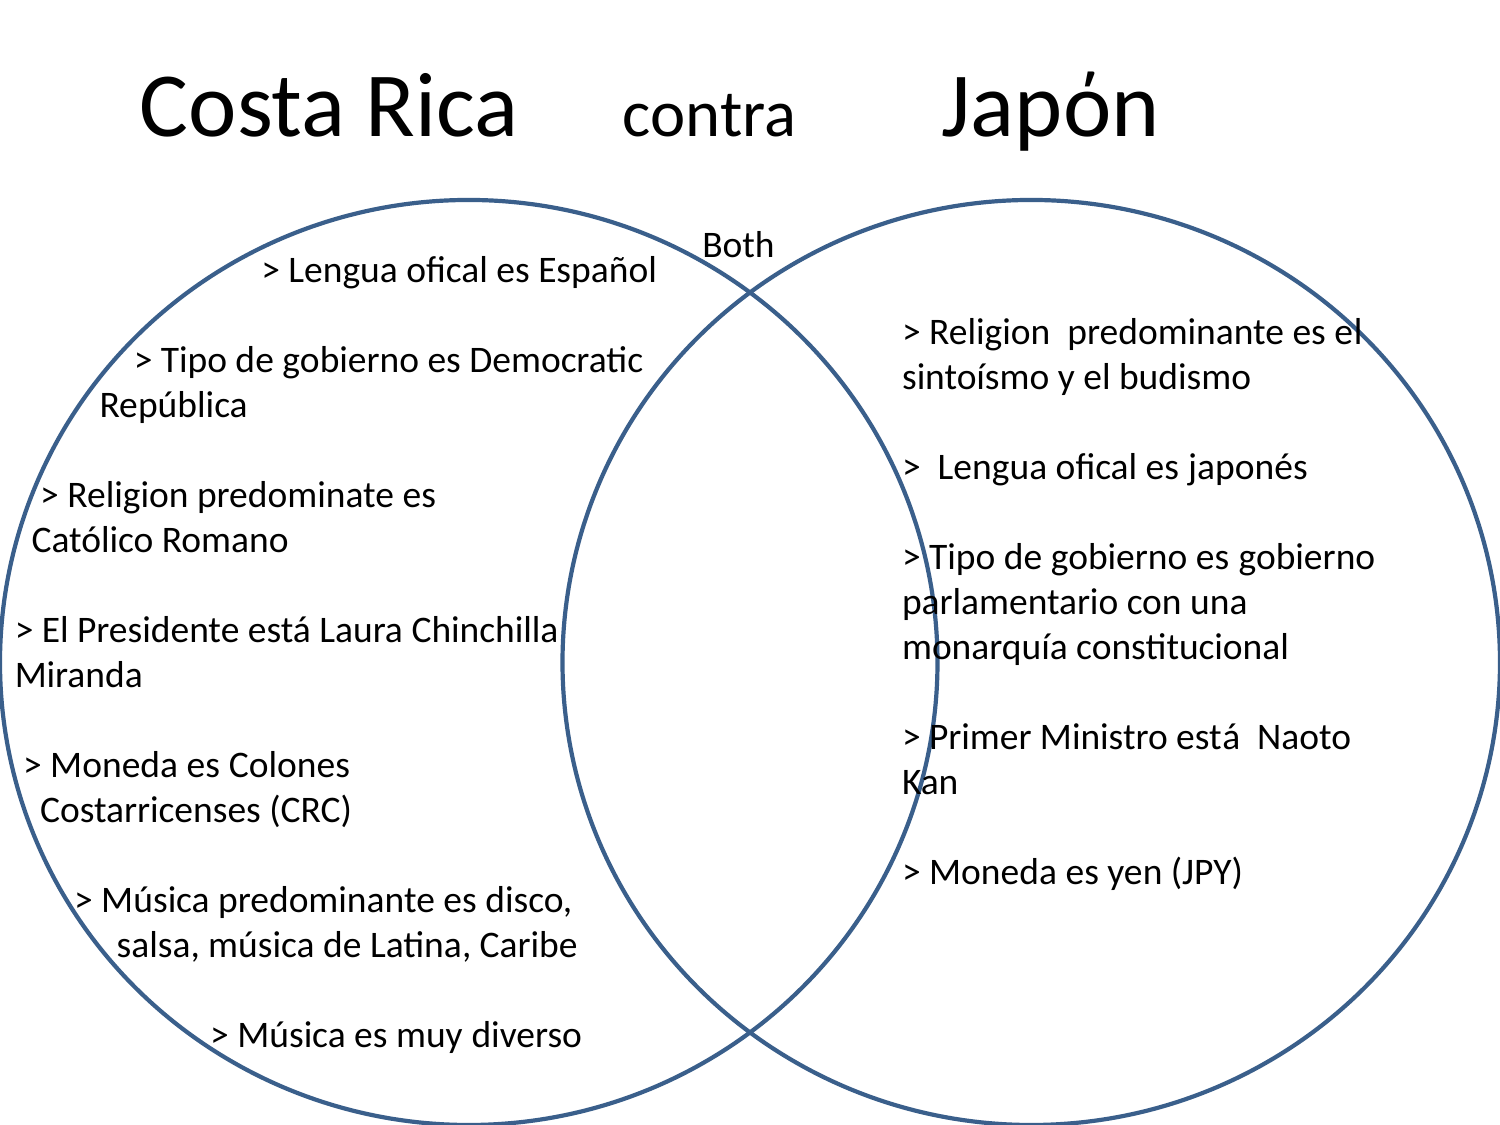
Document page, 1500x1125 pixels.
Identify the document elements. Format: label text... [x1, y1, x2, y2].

text_box Both [687, 212, 800, 273]
text_box Costa Rica contra Japόn [125, 37, 1300, 163]
text_box [738, 1027, 749, 1044]
text_box [335, 1108, 603, 1125]
text_box [738, 197, 1500, 1125]
text_box > Religion predominante es el sintoísmo y el budismo > Lengua ofical es japonés > Tipo de gobierno es gobierno parlamentario con una monarquía constitucional > Primer Ministro está Naoto Kan > Moneda es yen (JPY) [887, 299, 1400, 945]
text_box > Lengua ofical es Español > Tipo de gobierno es Democratic República > Religion predominate es Católico Romano > El Presidente está Laura Chinchilla Miranda > Moneda es Colones Costarricenses (CRC) > Música predominante es disco, salsa, música de Latina, Caribe > Música es muy diverso [0, 237, 738, 1108]
text_box [738, 281, 749, 298]
text_box [279, 197, 658, 237]
